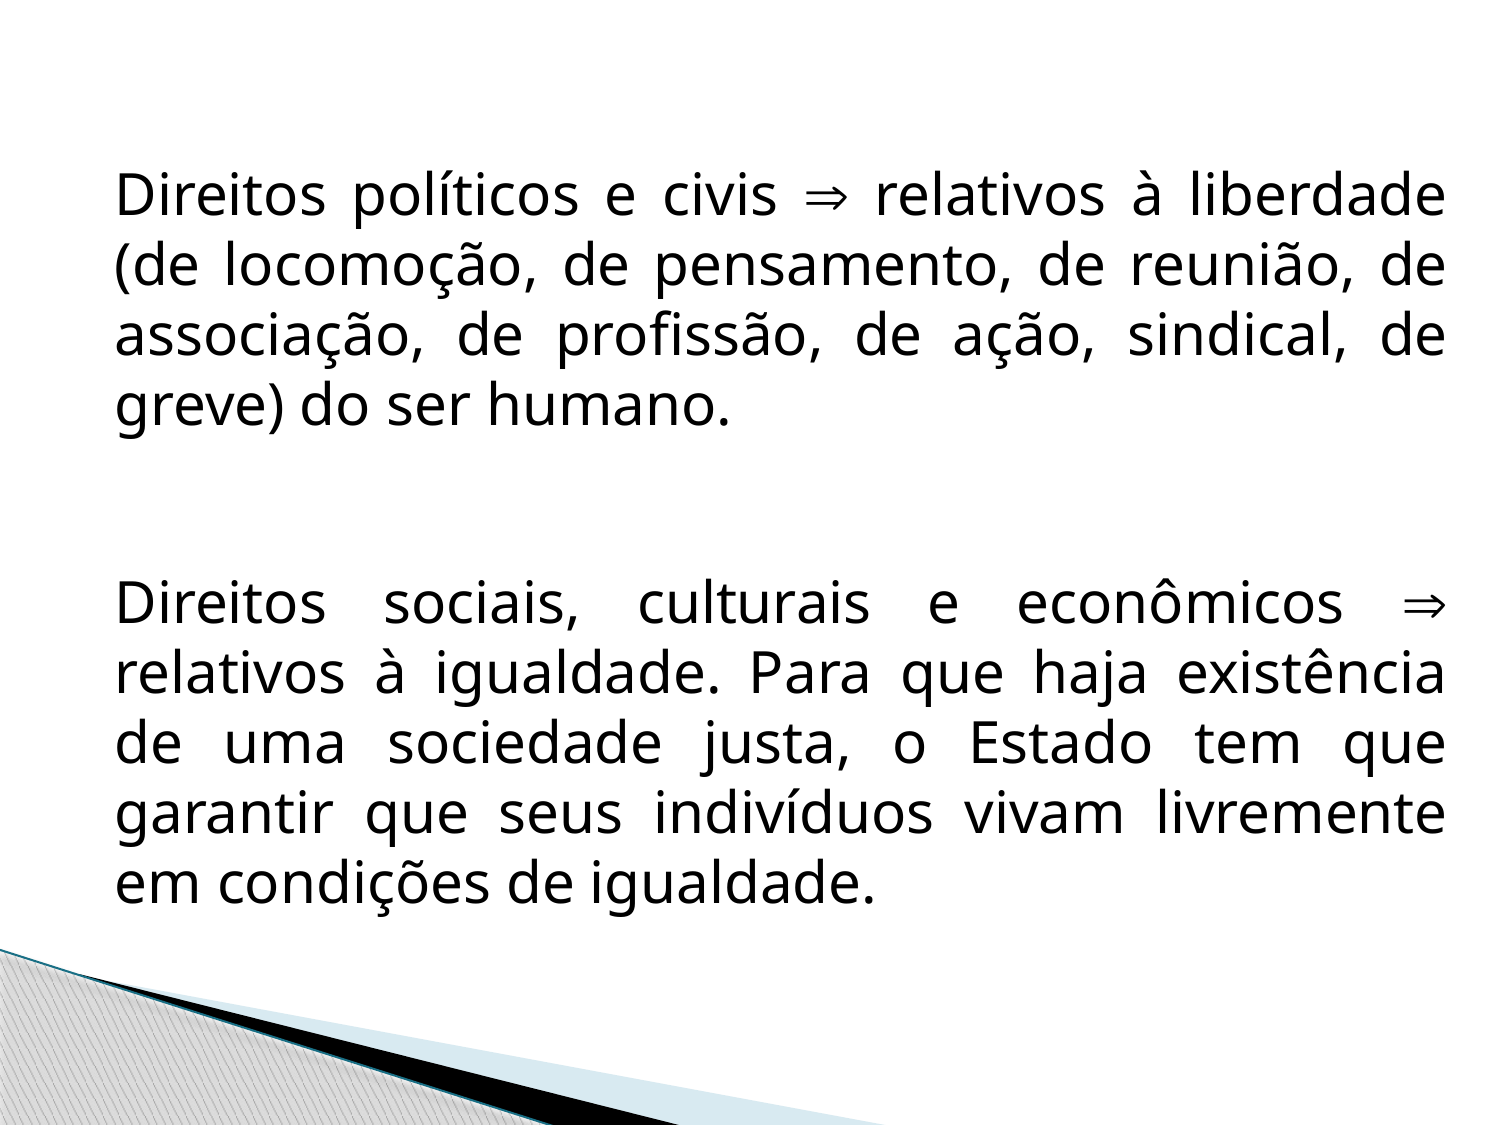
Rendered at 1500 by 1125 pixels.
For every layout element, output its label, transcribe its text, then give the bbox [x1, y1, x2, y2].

text_box Direitos políticos e civis  relativos à liberdade (de locomoção, de pensamento, de reunião, de associação, de profissão, de ação, sindical, de greve) do ser humano. Direitos sociais, culturais e econômicos  relativos à igualdade. Para que haja existência de uma sociedade justa, o Estado tem que garantir que seus indivíduos vivam livremente em condições de igualdade. [99, 149, 1463, 1023]
